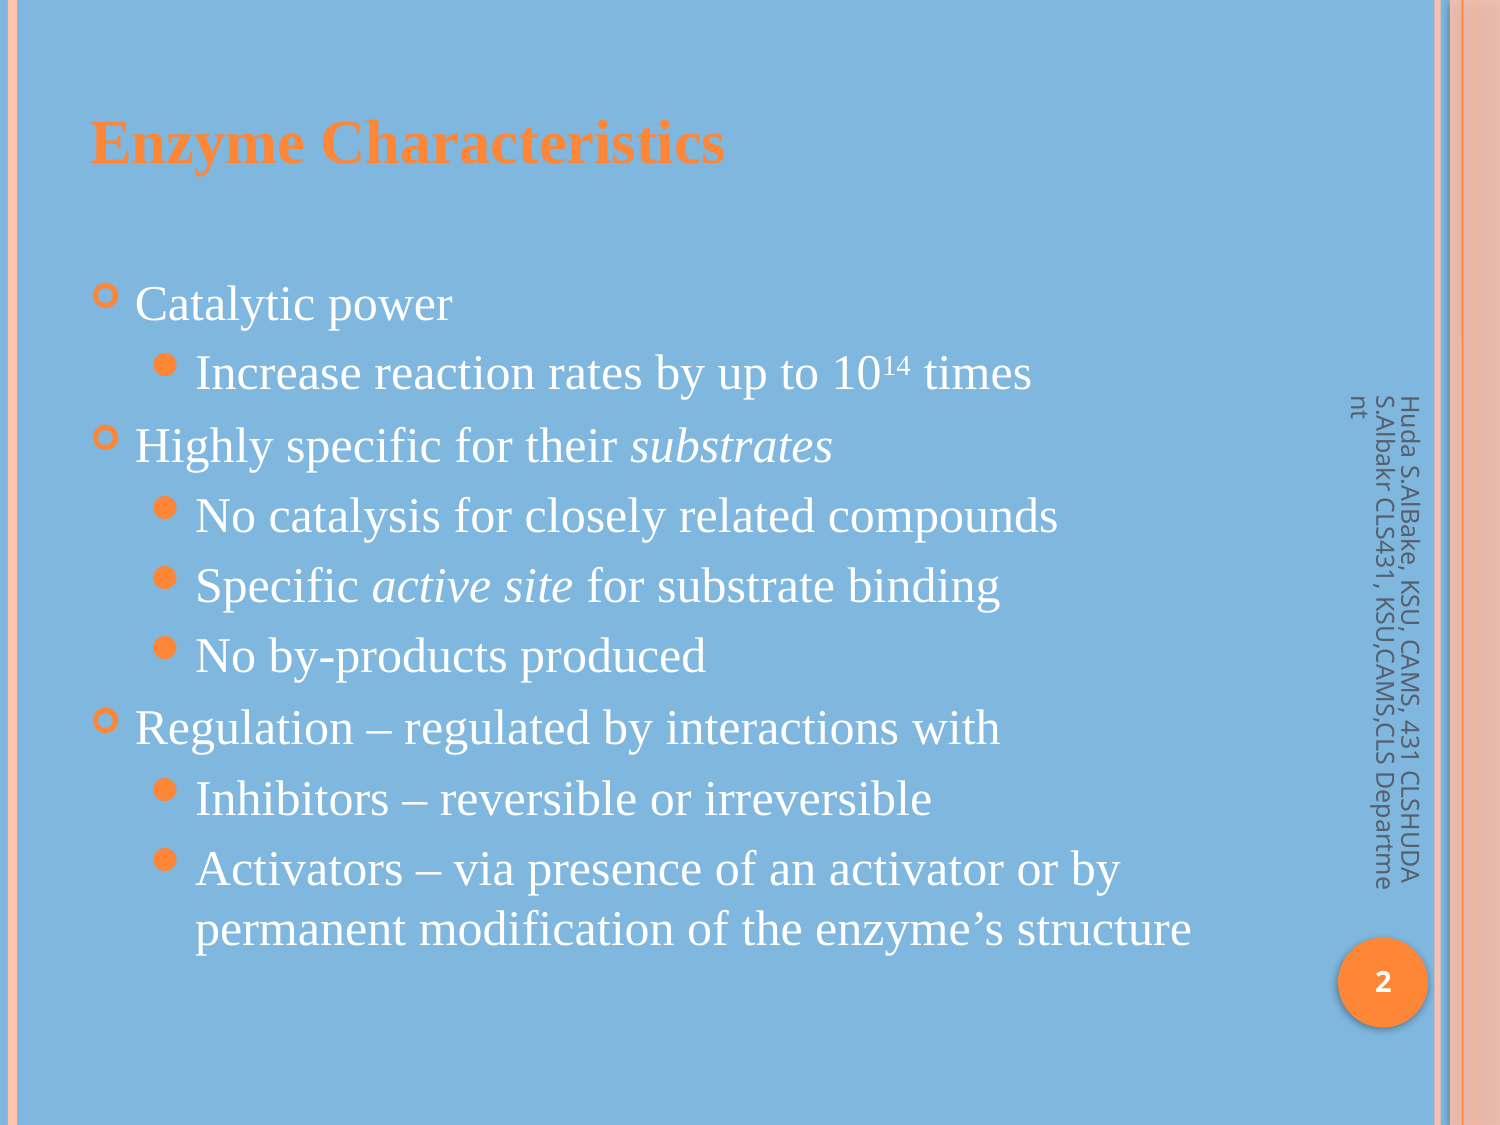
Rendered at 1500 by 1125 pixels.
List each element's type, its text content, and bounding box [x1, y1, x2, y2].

slide_number 2 [1333, 940, 1434, 1026]
list Catalytic power Increase reaction rates by up to 1014 times Highly specific for their substrates No catalysis for closely related compounds Specific active site for substrate binding No by-products produced Regulation – regulated by interactions with Inhibitors – reversible or irreversible Activators – via presence of an activator or by permanent modification of the enzyme’s structure [74, 262, 1301, 1063]
title Enzyme Characteristics [75, 45, 1300, 233]
footer Huda S.AlBake, KSU, CAMS, 431 CLSHUDA S.Albakr CLS431, KSU,CAMS,CLS Department [1379, 380, 1440, 906]
